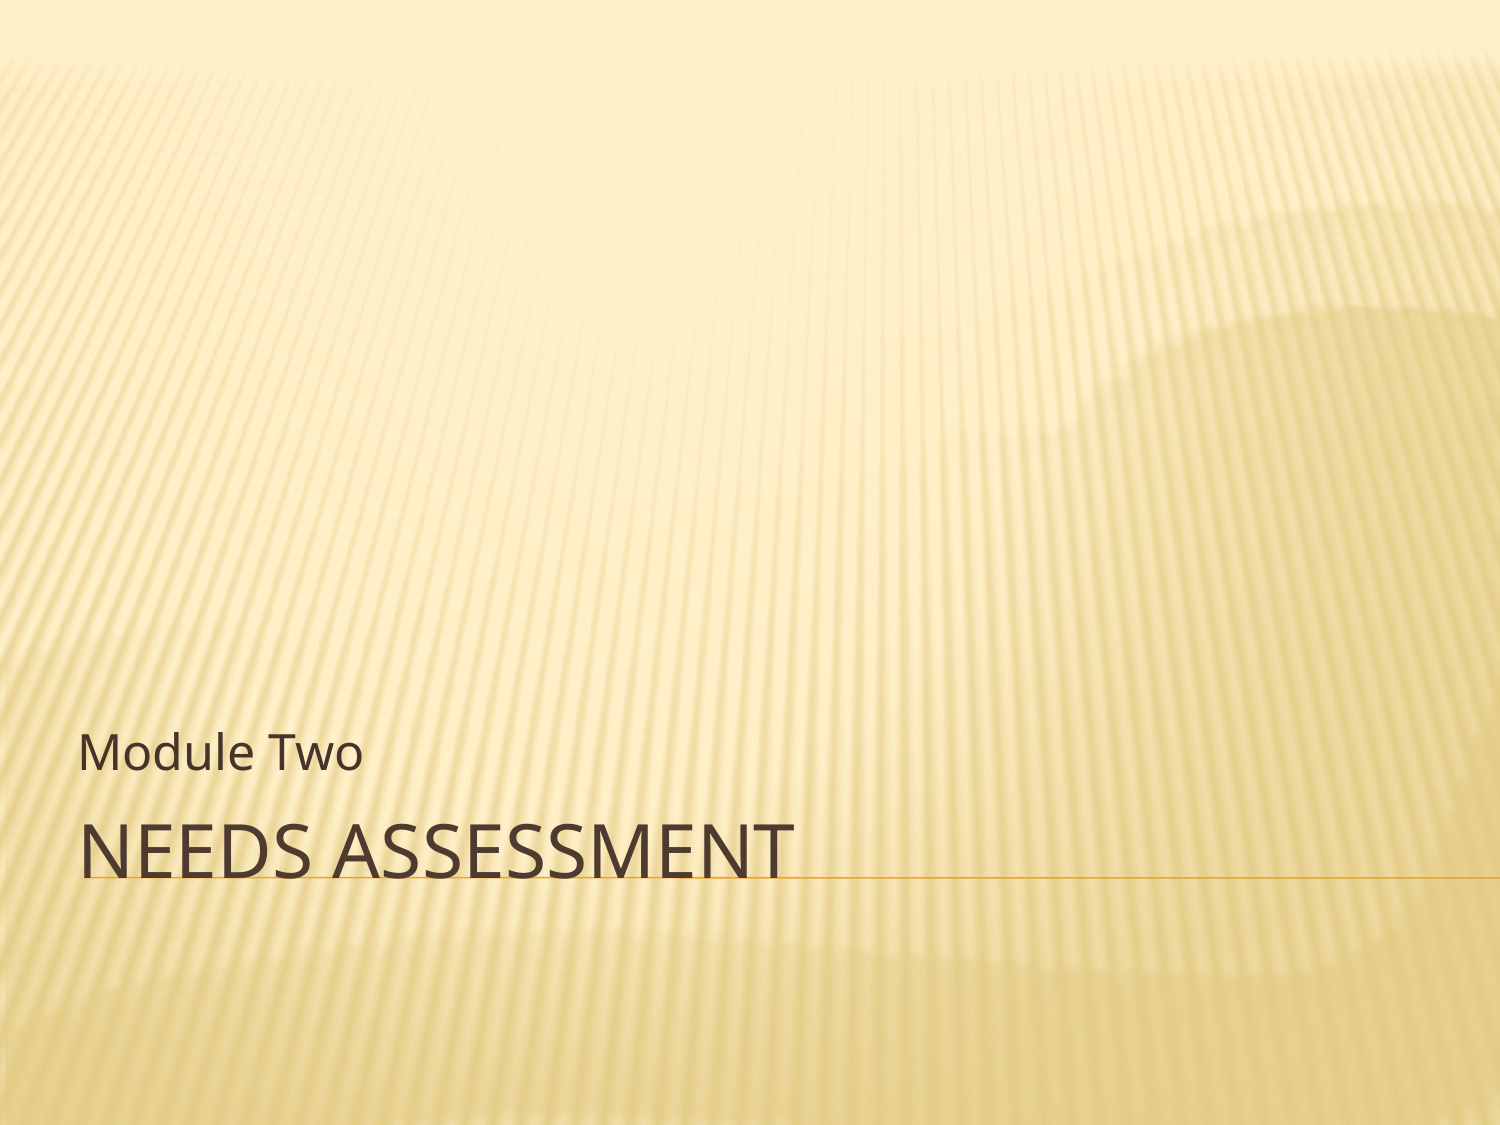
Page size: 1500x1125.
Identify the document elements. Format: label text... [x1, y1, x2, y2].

title Needs Assessment [62, 796, 1450, 997]
subtitle Module Two [62, 637, 1450, 788]
